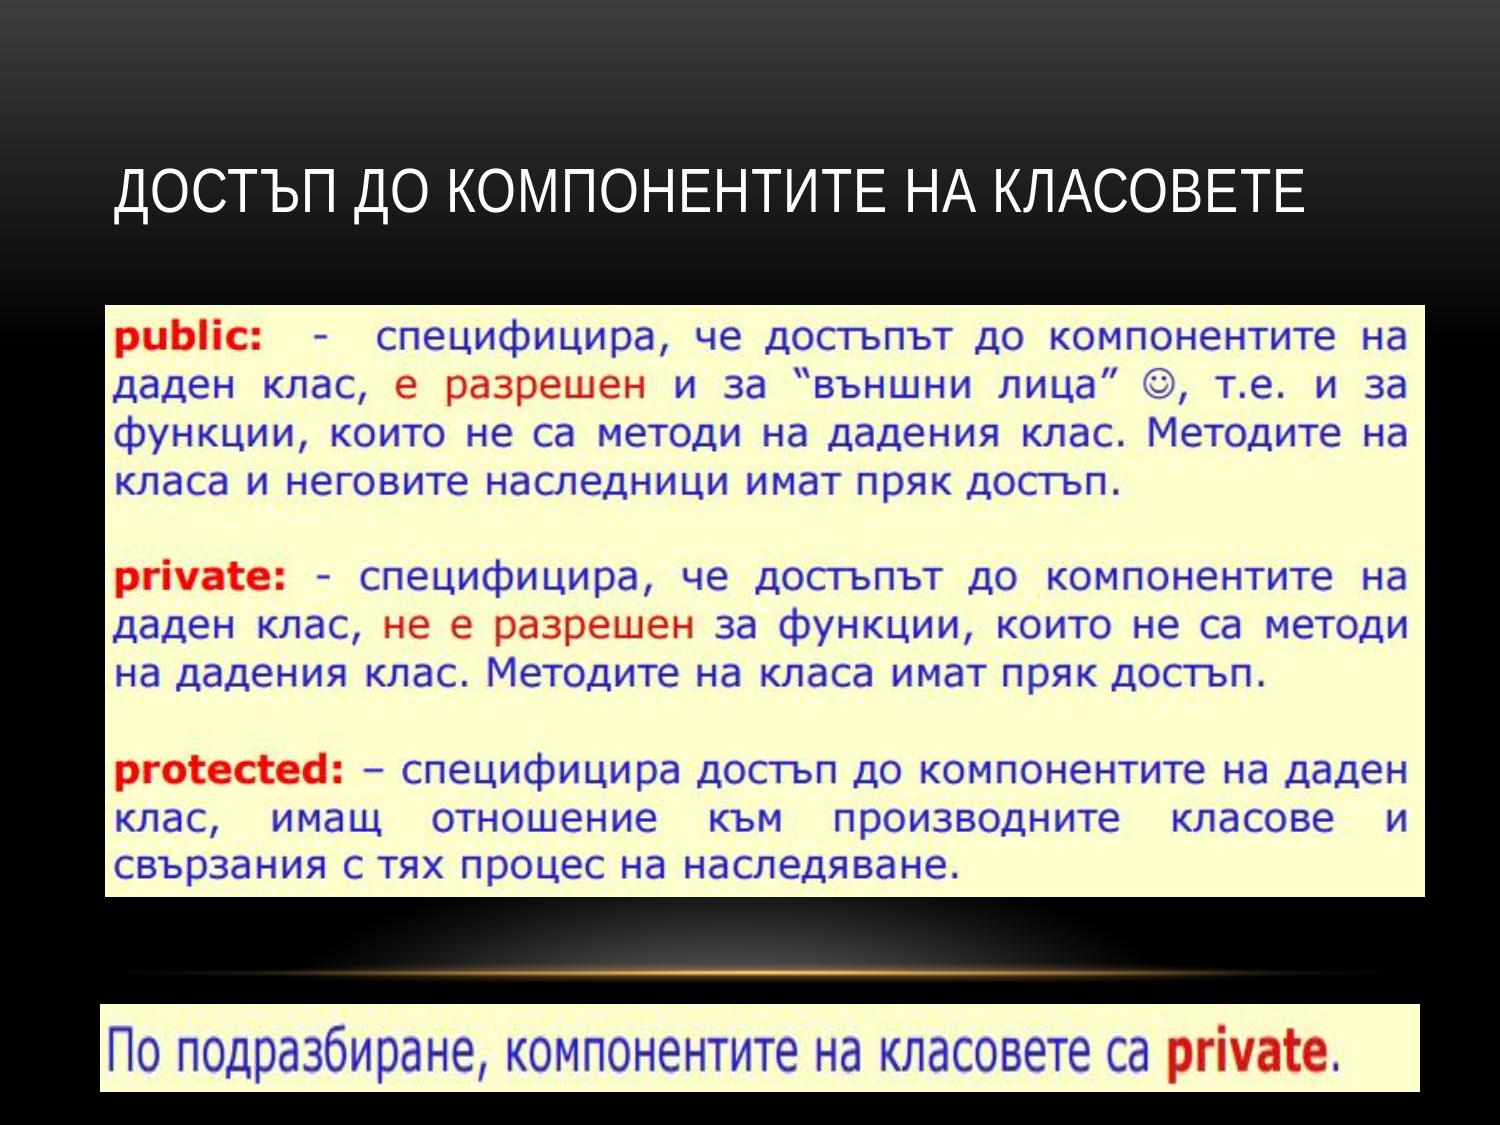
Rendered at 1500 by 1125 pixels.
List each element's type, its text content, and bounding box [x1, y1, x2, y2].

picture [0, 0, 1500, 1125]
title ДОСТЪП ДО КОМПОНЕНТИТЕ НА КЛАСОВЕТЕ [99, 45, 1400, 233]
